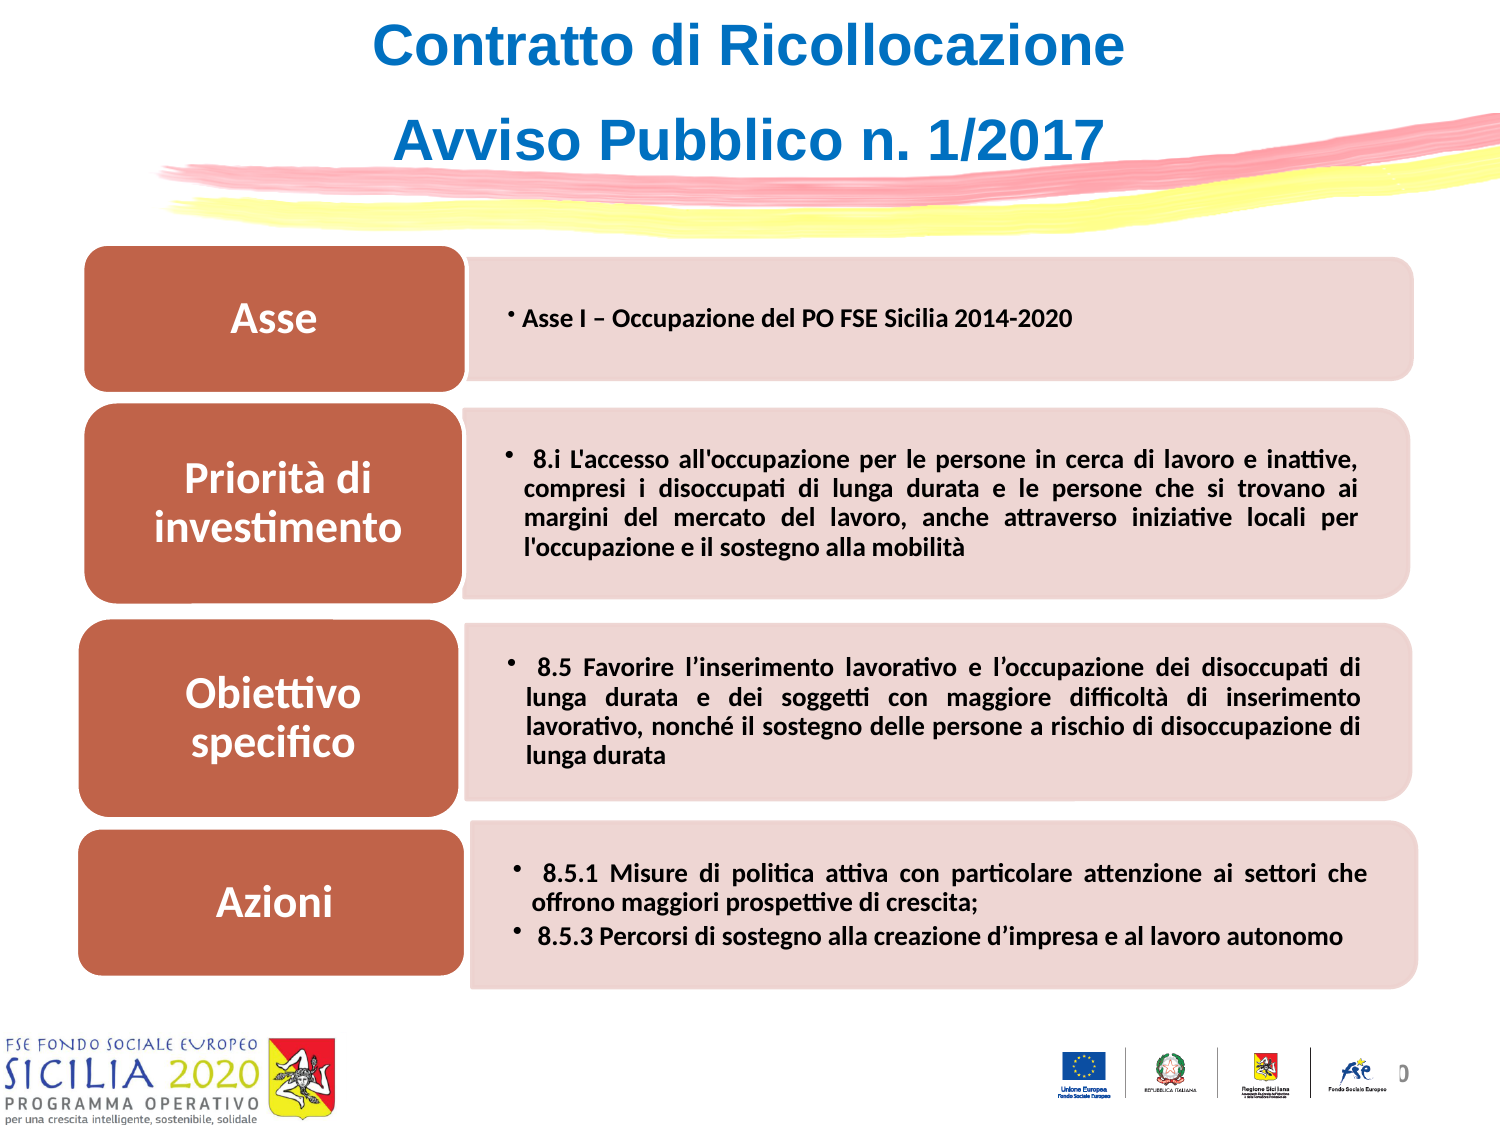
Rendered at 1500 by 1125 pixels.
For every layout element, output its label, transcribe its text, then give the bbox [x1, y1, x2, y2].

picture [100, 113, 1500, 244]
text_box Contratto di Ricollocazione Avviso Pubblico n. 1/2017 [0, 0, 1500, 205]
slide_number 10 [1399, 1042, 1425, 1103]
picture [0, 1031, 348, 1125]
picture [1033, 1043, 1400, 1116]
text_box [10, 243, 1488, 988]
